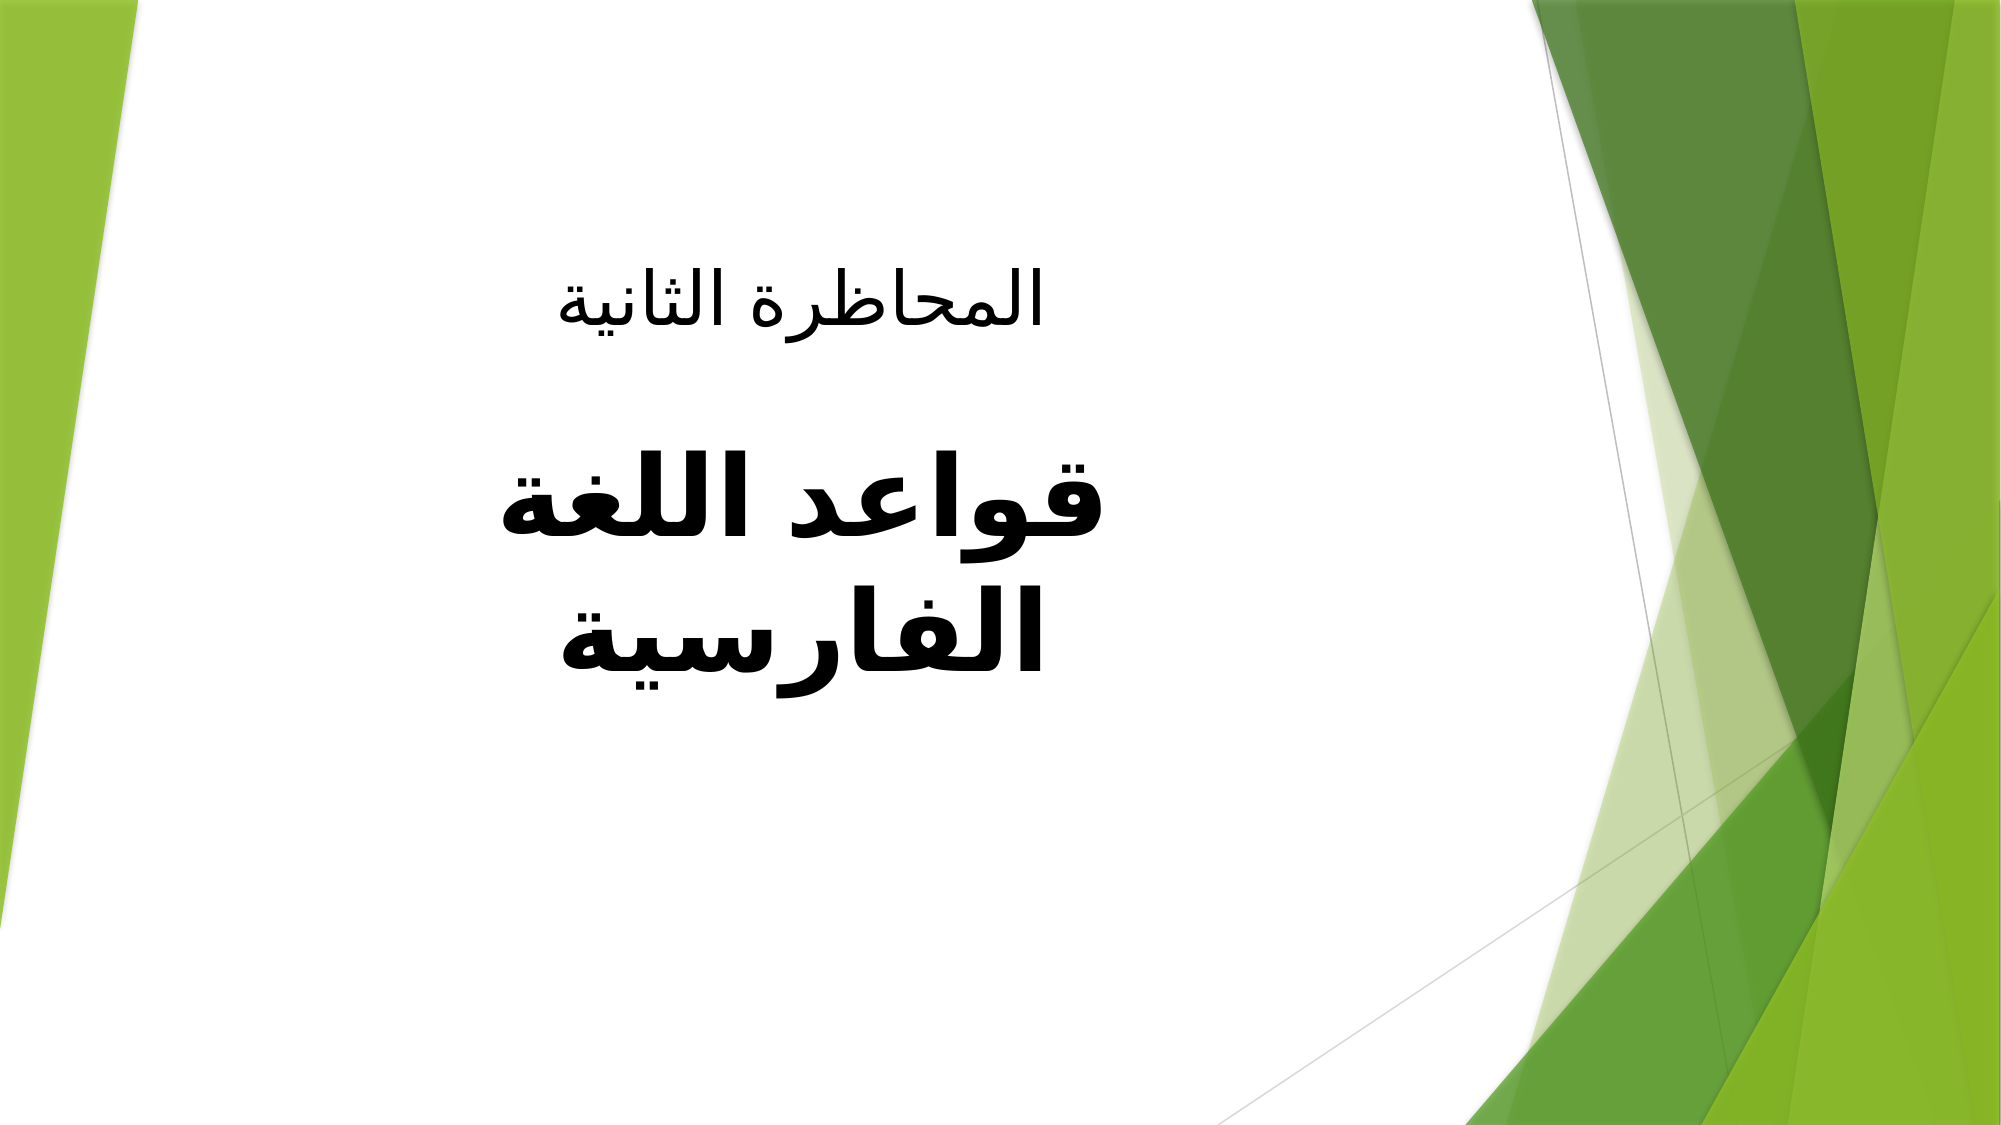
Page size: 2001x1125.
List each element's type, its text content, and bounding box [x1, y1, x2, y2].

text_box المحاظرة الثانية [383, 166, 1220, 348]
title قواعد اللغة الفارسية [249, 431, 1357, 702]
